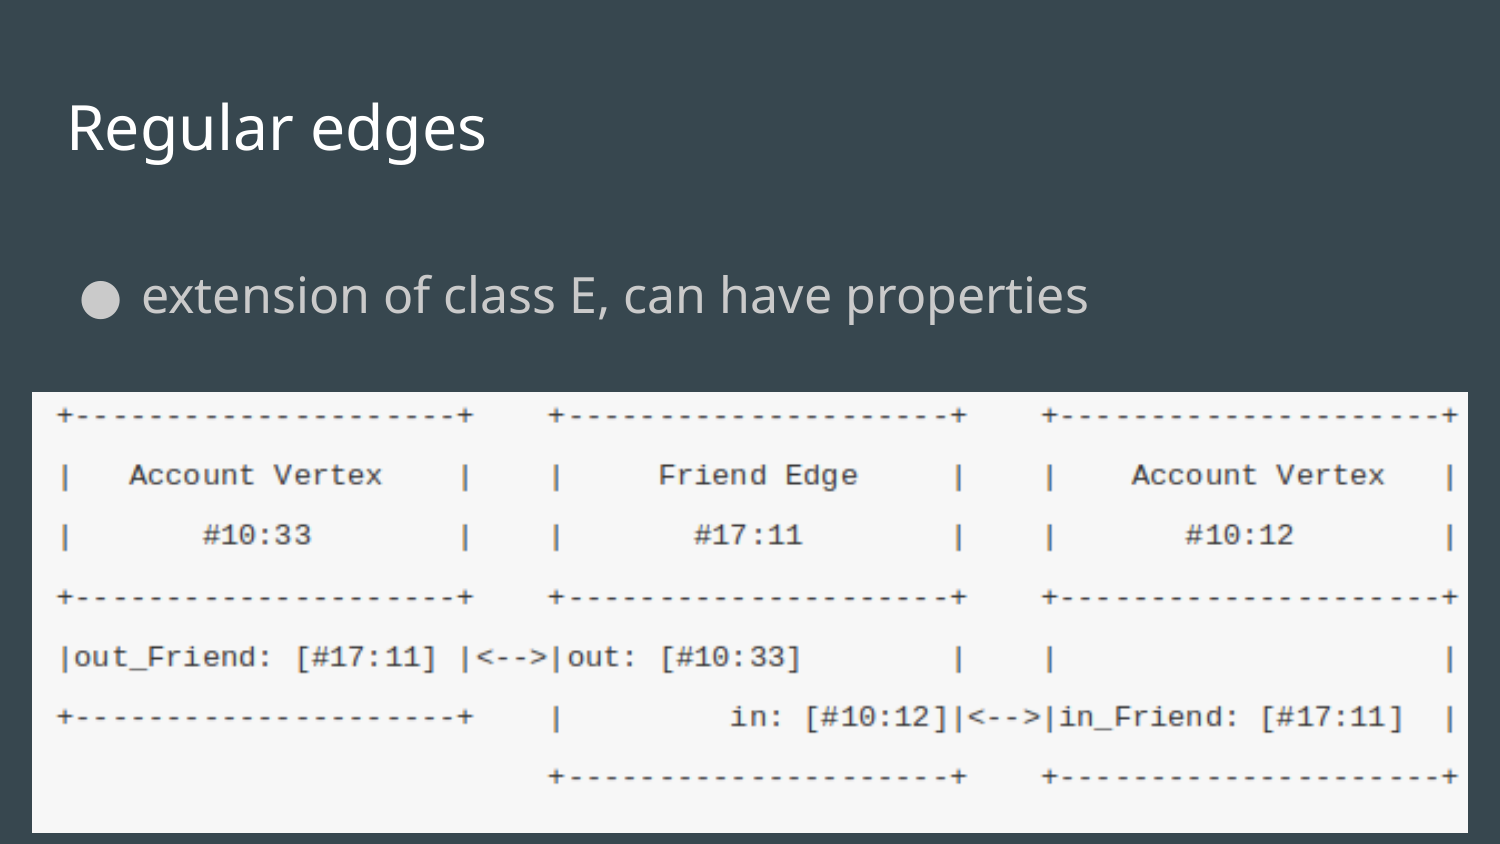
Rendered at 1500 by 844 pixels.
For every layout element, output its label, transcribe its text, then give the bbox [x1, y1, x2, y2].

picture [32, 391, 1468, 834]
list extension of class E, can have properties stored as document [51, 189, 1449, 390]
title Regular edges [51, 72, 1449, 167]
